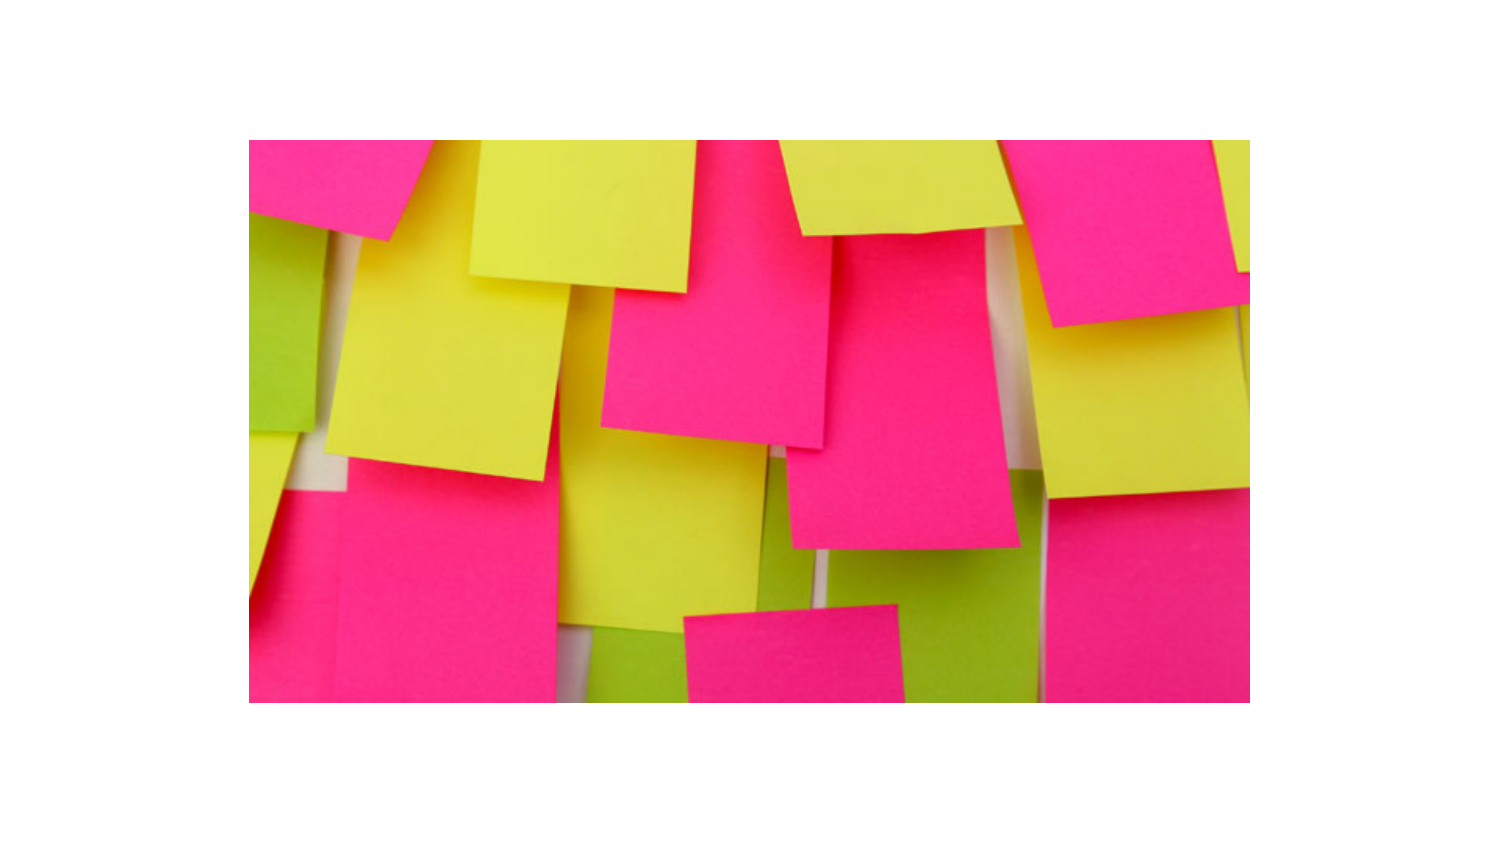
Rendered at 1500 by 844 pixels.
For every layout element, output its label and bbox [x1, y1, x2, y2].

picture [249, 140, 1251, 704]
